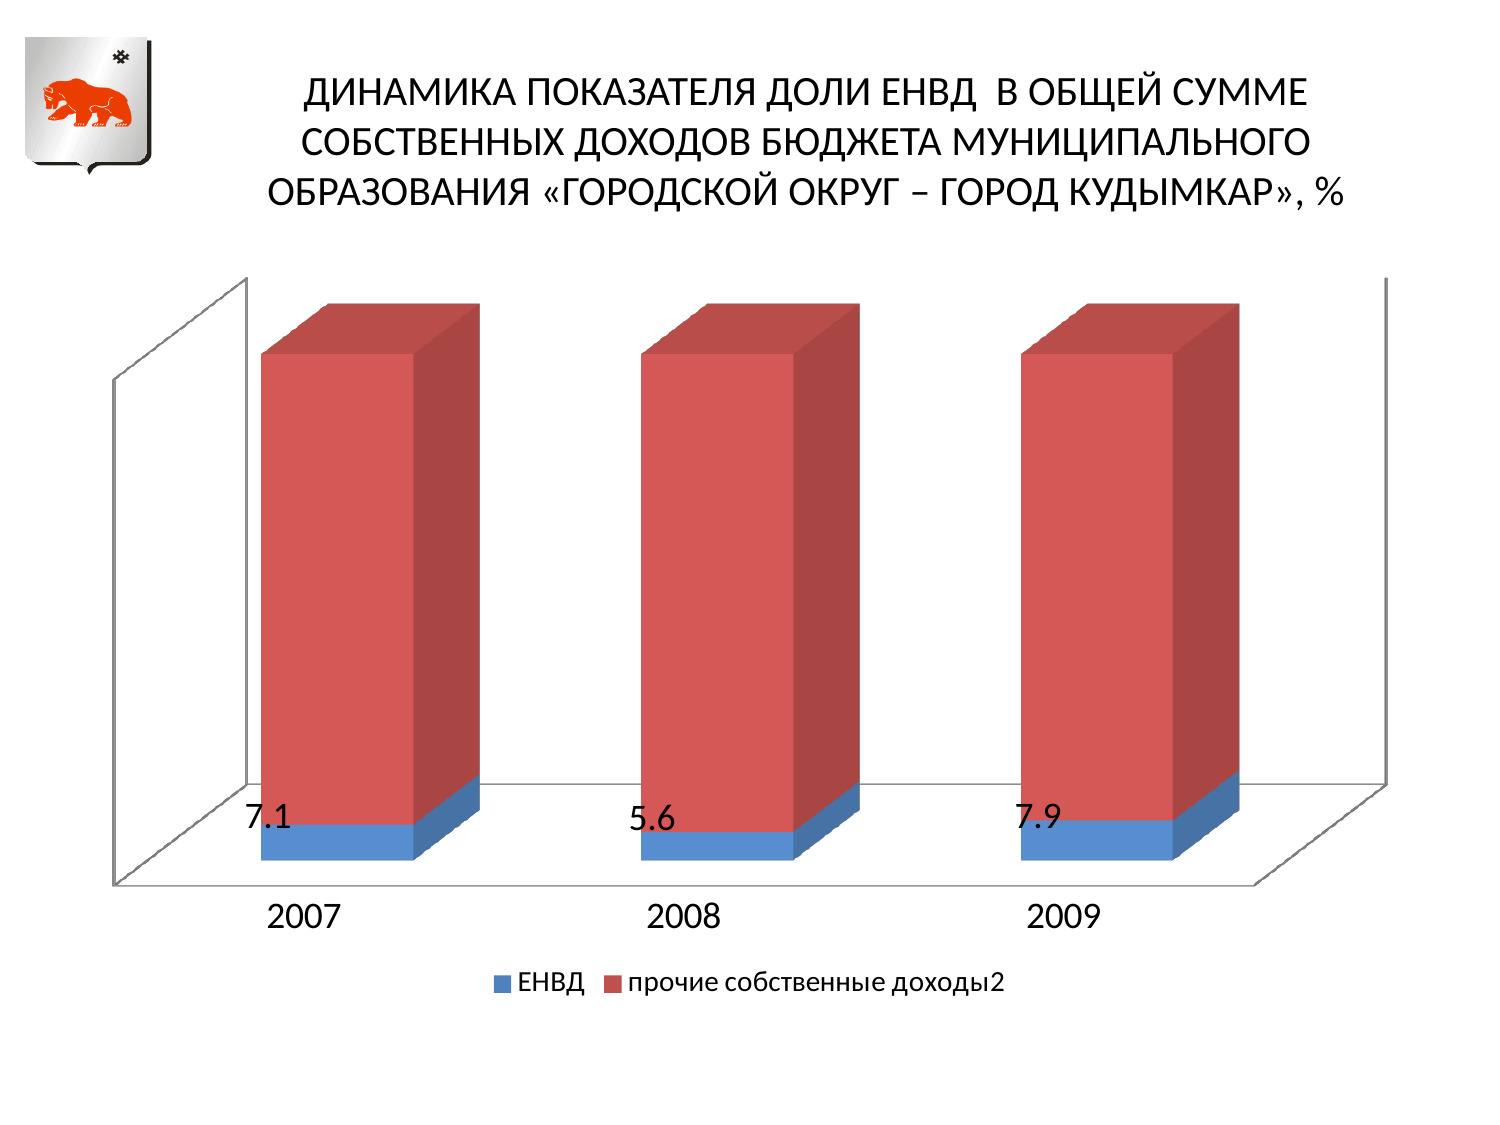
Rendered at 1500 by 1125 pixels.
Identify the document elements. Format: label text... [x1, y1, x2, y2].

title ДИНАМИКА ПОКАЗАТЕЛЯ ДОЛИ ЕНВД В ОБЩЕЙ СУММЕ СОБСТВЕННЫХ ДОХОДОВ БЮДЖЕТА МУНИЦИПАЛЬНОГО ОБРАЗОВАНИЯ «ГОРОДСКОЙ ОКРУГ – ГОРОД КУДЫМКАР», % [187, 45, 1425, 233]
picture [23, 34, 153, 176]
chart [74, 262, 1426, 1006]
